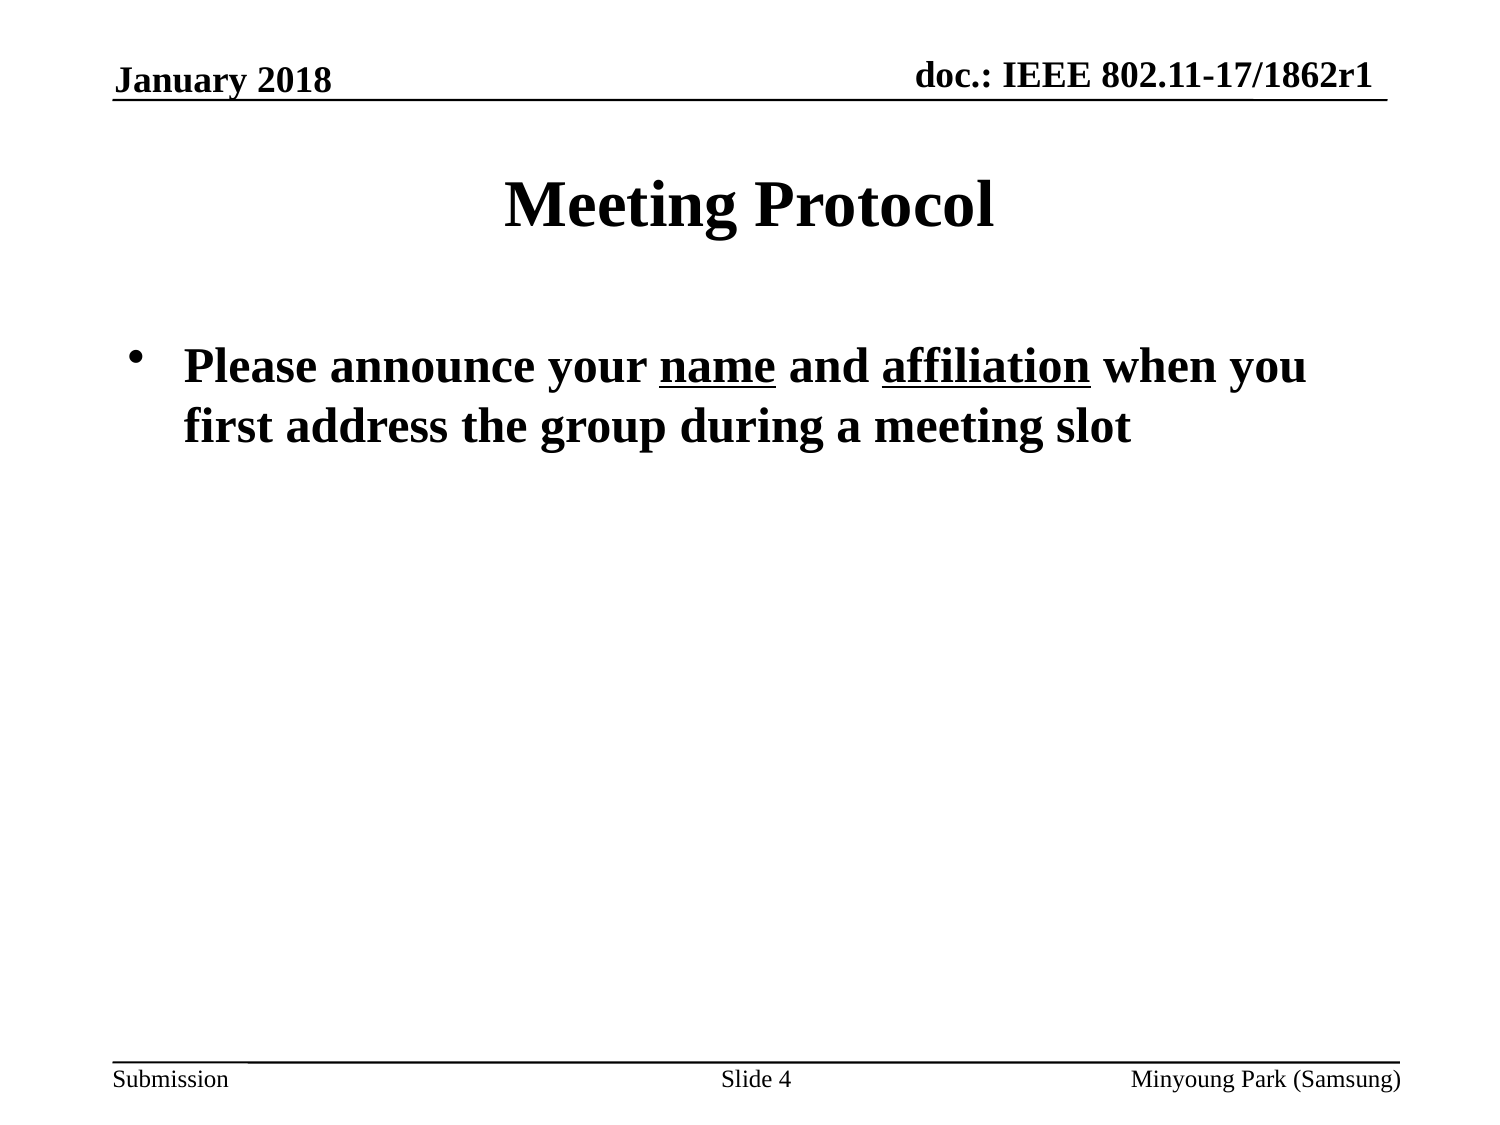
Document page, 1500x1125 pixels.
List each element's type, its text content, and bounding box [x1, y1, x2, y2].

title Meeting Protocol [112, 112, 1388, 288]
footer Minyoung Park (Samsung) [949, 1061, 1402, 1093]
list Please announce your name and affiliation when you first address the group during a meeting slot [112, 324, 1388, 1000]
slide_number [114, 54, 335, 101]
slide_number Slide 4 [712, 1061, 800, 1093]
